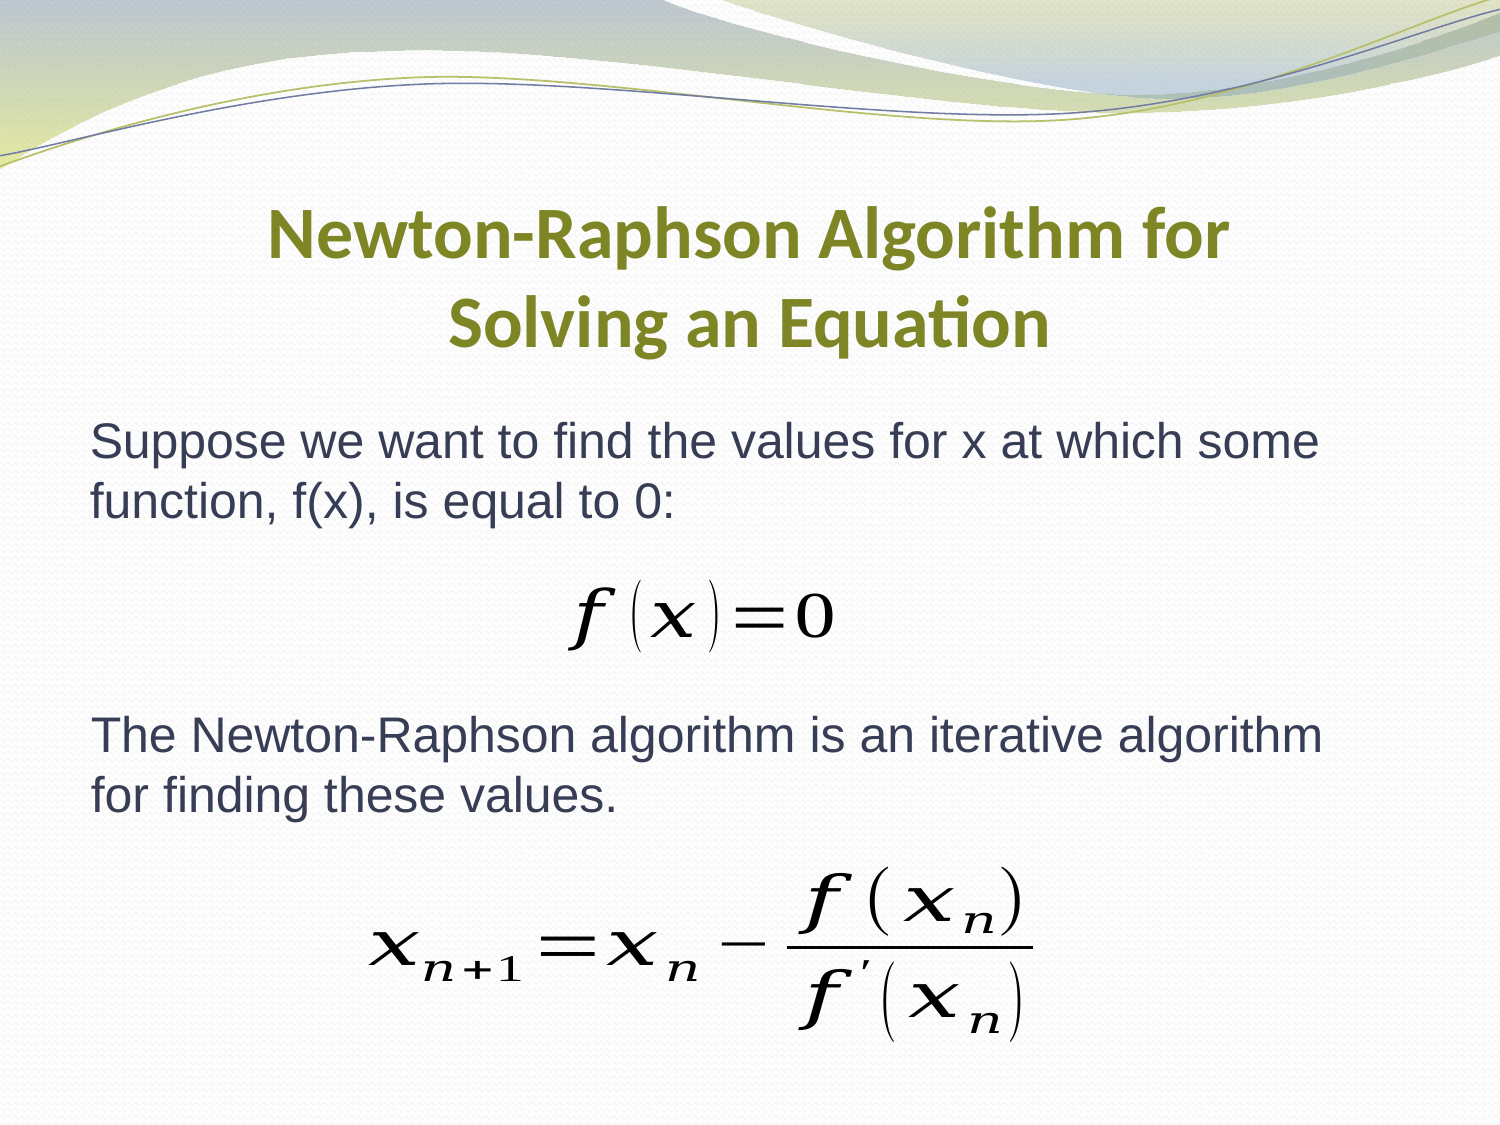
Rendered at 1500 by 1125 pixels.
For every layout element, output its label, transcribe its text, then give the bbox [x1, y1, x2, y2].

title Newton-Raphson Algorithm for Solving an Equation [75, 174, 1425, 363]
text_box Suppose we want to find the values for x at which some function, f(x), is equal to 0: [75, 401, 1400, 536]
text_box The Newton-Raphson algorithm is an iterative algorithm for finding these values. [76, 695, 1402, 831]
